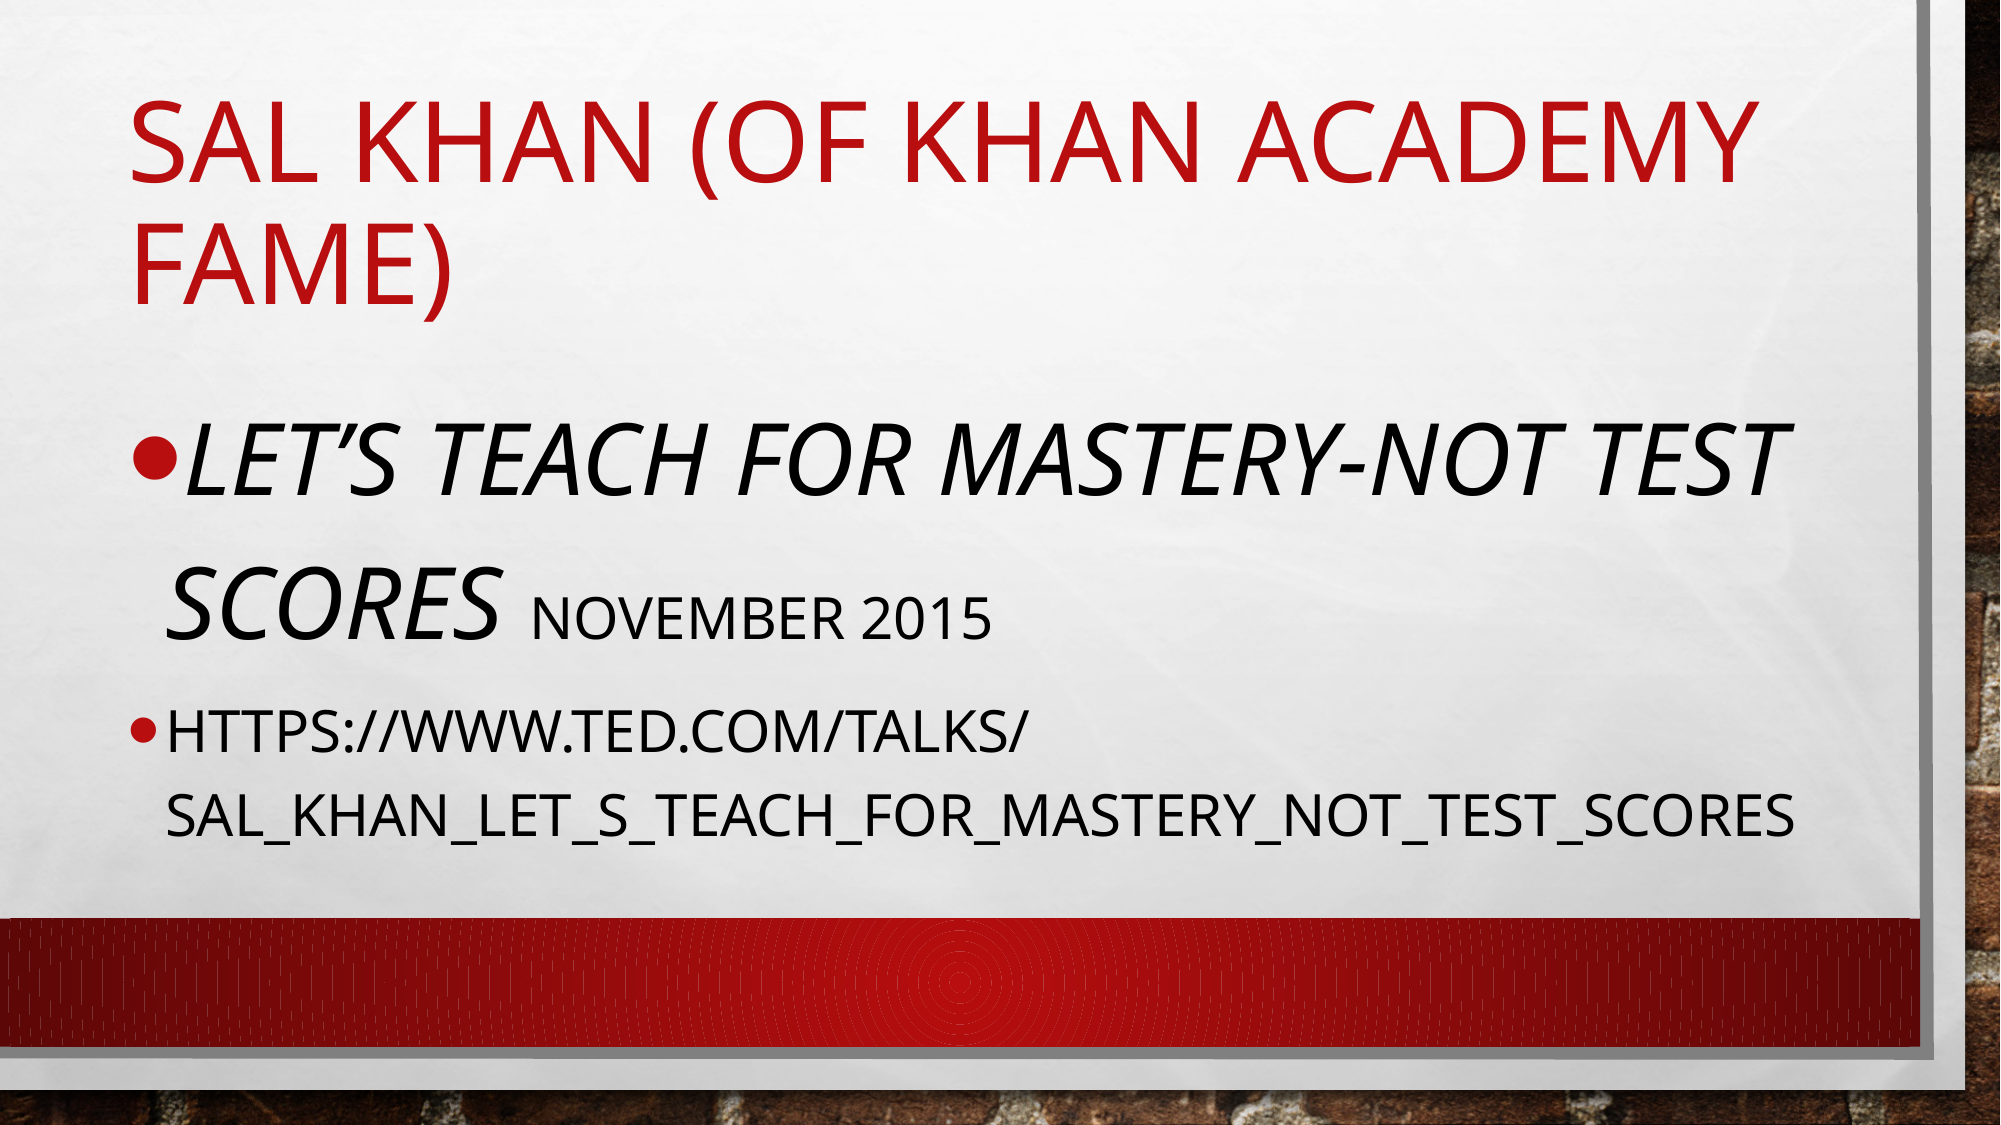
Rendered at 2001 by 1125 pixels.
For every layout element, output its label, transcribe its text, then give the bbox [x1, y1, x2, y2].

title Sal Khan (of Khan Academy Fame) [112, 112, 1818, 302]
list Let’s Teach for Mastery-not test scores November 2015 https://www.ted.com/talks/sal_khan_let_s_teach_for_mastery_not_test_scores [112, 338, 1818, 882]
picture [0, 0, 2000, 1125]
